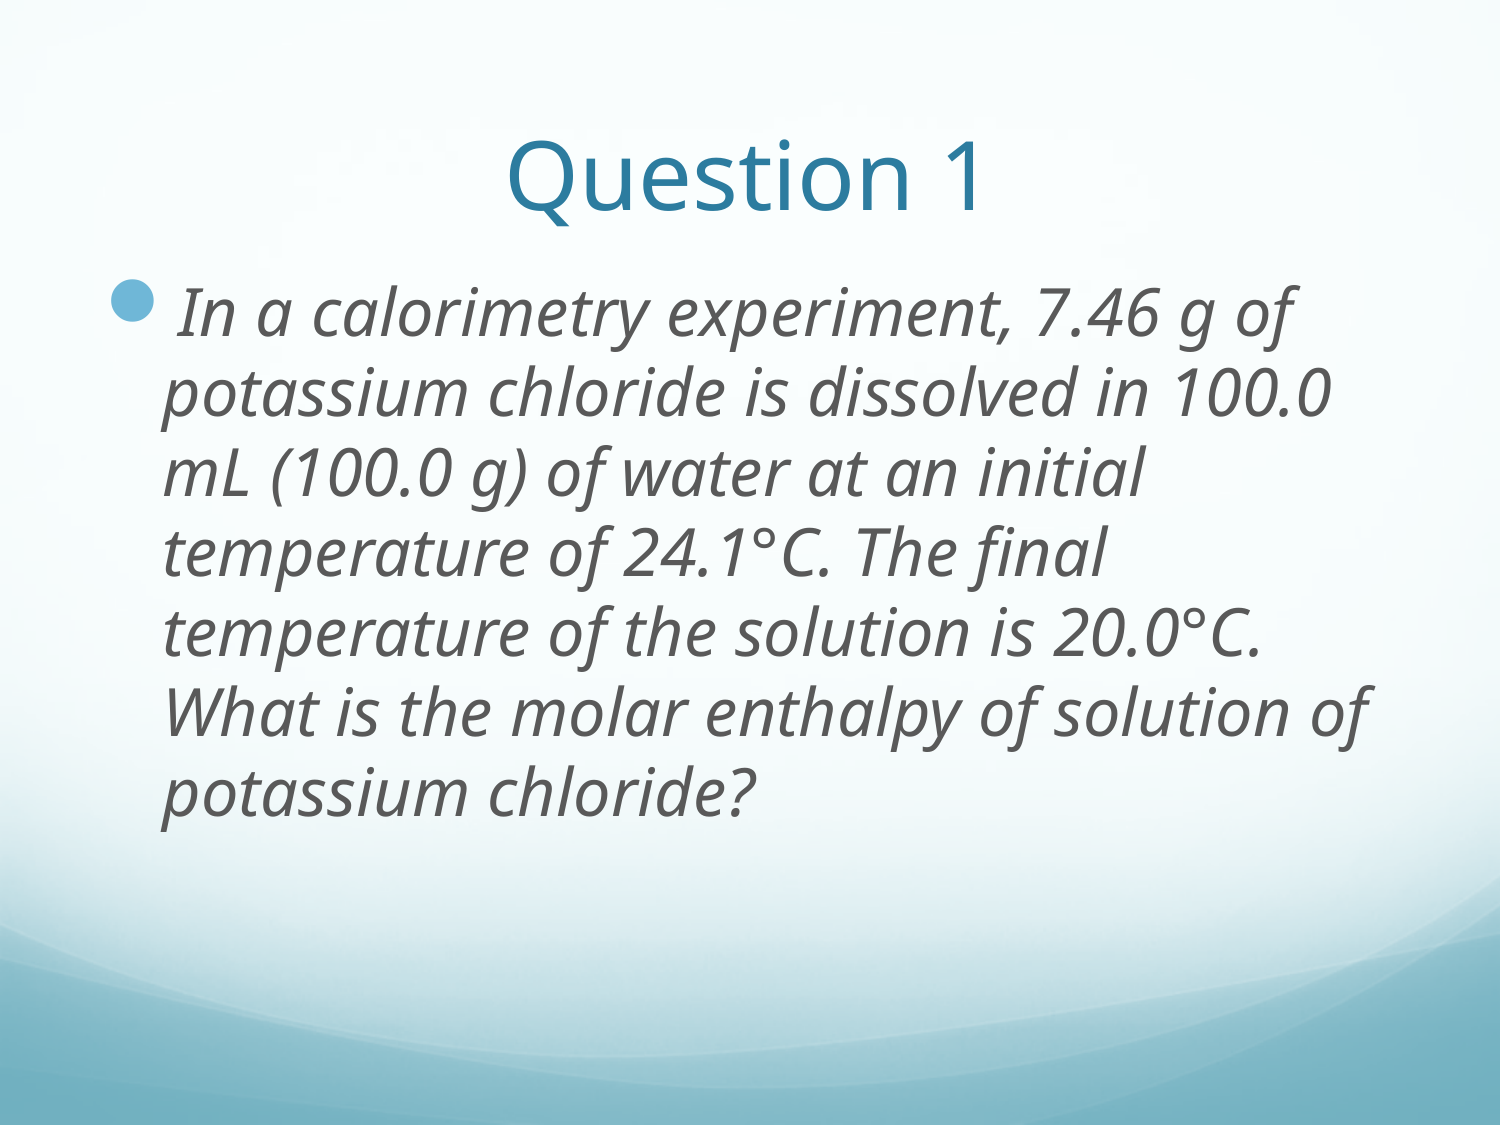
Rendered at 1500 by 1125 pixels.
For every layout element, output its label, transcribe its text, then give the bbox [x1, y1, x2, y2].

title Question 1 [90, 17, 1410, 237]
list In a calorimetry experiment, 7.46 g of potassium chloride is dissolved in 100.0 mL (100.0 g) of water at an initial temperature of 24.1°C. The final temperature of the solution is 20.0°C. What is the molar enthalpy of solution of potassium chloride? [90, 262, 1410, 975]
